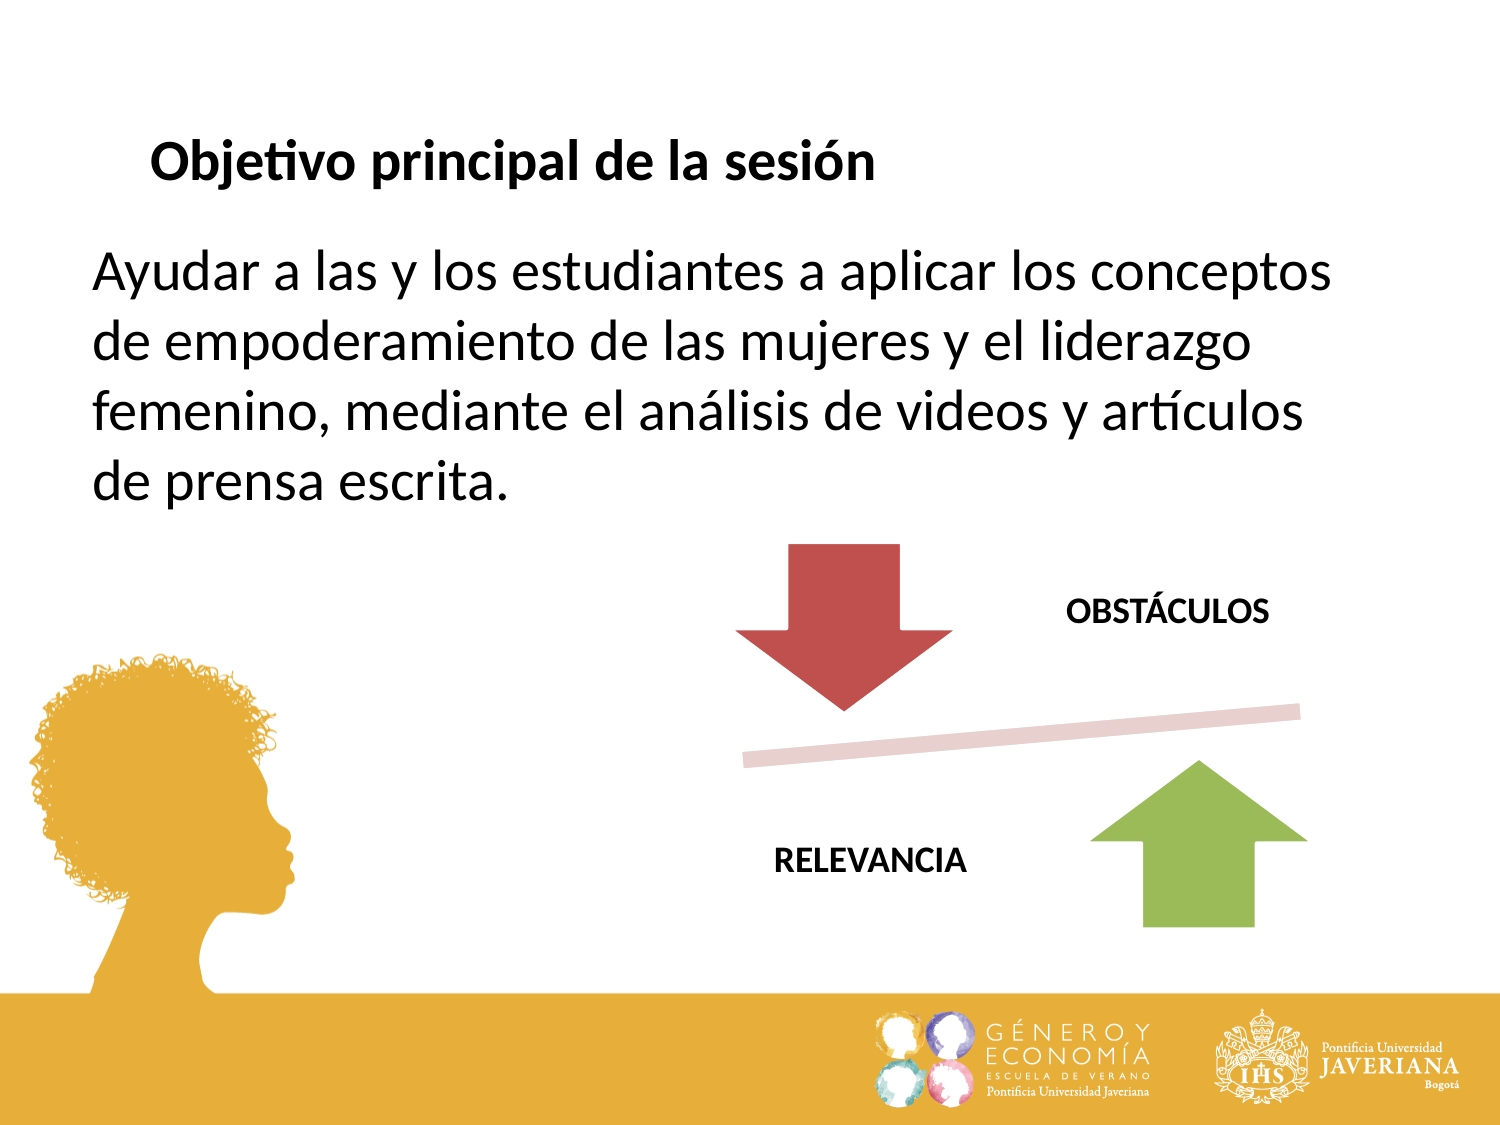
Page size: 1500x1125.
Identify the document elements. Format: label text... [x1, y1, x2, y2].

picture [0, 0, 1500, 1125]
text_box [635, 520, 1408, 952]
text_box Objetivo principal de la sesión [135, 114, 905, 200]
text_box Ayudar a las y los estudiantes a aplicar los conceptos de empoderamiento de las mujeres y el liderazgo femenino, mediante el análisis de videos y artículos de prensa escrita. [77, 225, 1376, 730]
